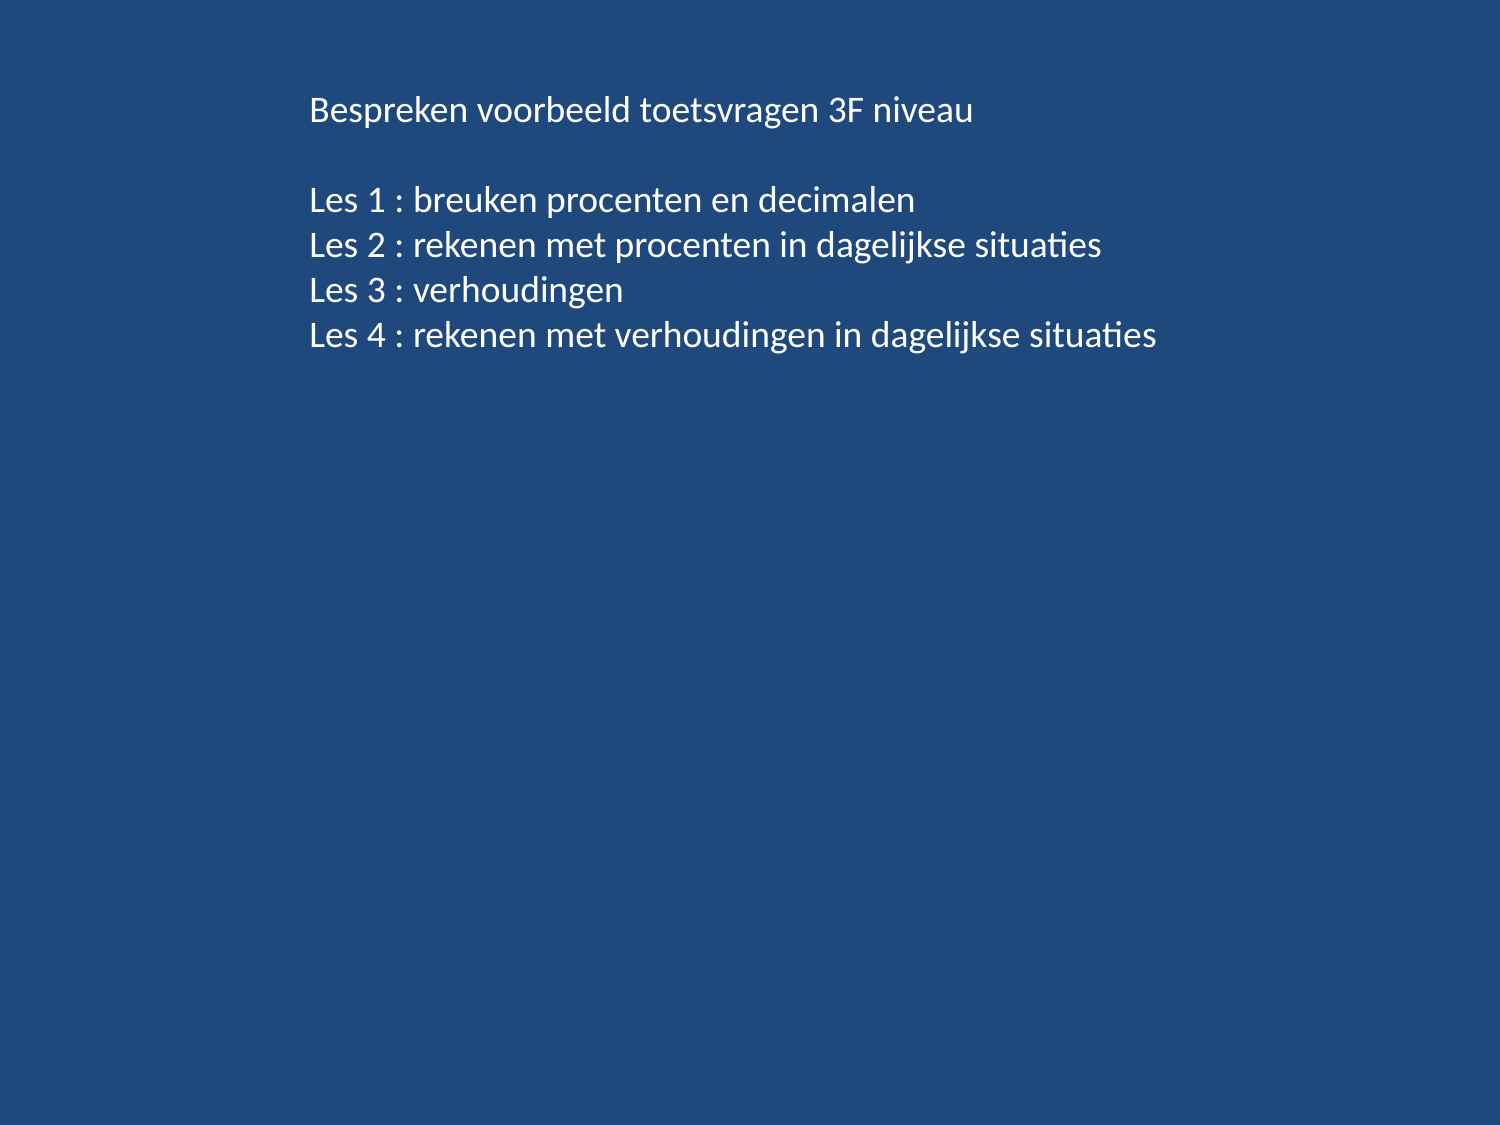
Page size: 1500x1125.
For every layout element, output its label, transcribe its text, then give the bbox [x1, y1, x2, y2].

text_box Bespreken voorbeeld toetsvragen 3F niveau Les 1 : breuken procenten en decimalen Les 2 : rekenen met procenten in dagelijkse situaties Les 3 : verhoudingen Les 4 : rekenen met verhoudingen in dagelijkse situaties [294, 78, 1181, 408]
